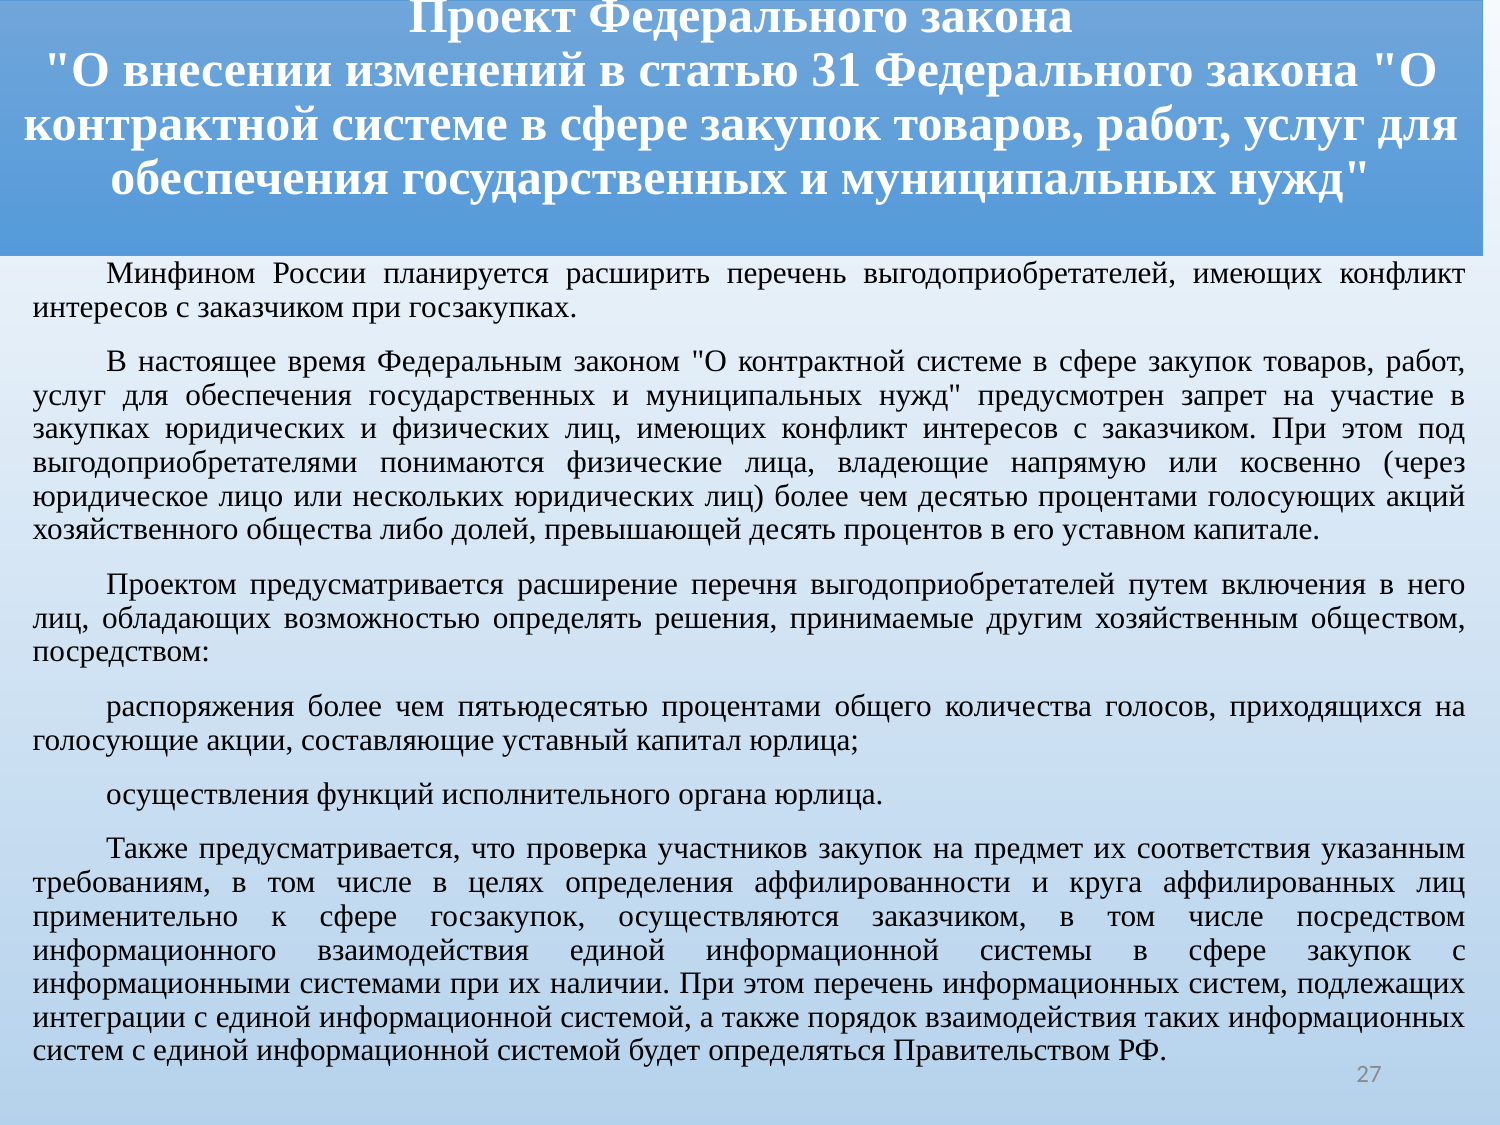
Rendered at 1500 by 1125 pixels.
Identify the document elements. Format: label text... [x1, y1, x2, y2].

title Проект Федерального закона "О внесении изменений в статью 31 Федерального закона "О контрактной системе в сфере закупок товаров, работ, услуг для обеспечения государственных и муниципальных нужд" [0, 0, 1483, 256]
slide_number 27 [1059, 1042, 1397, 1103]
list Минфином России планируется расширить перечень выгодоприобретателей, имеющих конфликт интересов с заказчиком при госзакупках. В настоящее время Федеральным законом "О контрактной системе в сфере закупок товаров, работ, услуг для обеспечения государственных и муниципальных нужд" предусмотрен запрет на участие в закупках юридических и физических лиц, имеющих конфликт интересов с заказчиком. При этом под выгодоприобретателями понимаются физические лица, владеющие напрямую или косвенно (через юридическое лицо или нескольких юридических лиц) более чем десятью процентами голосующих акций хозяйственного общества либо долей, превышающей десять процентов в его уставном капитале. Проектом предусматривается расширение перечня выгодоприобретателей путем включения в него лиц, обладающих возможностью определять решения, принимаемые другим хозяйственным обществом, посредством: распоряжения более чем пятьюдесятью процентами общего количества голосов, приходящихся на голосующие акции, составляющие уставный капитал юрлица; осуществления функций исполнительного органа юрлица. Также предусматривается, что проверка участников закупок на предмет их соответствия указанным требованиям, в том числе в целях определения аффилированности и круга аффилированных лиц применительно к сфере госзакупок, осуществляются заказчиком, в том числе посредством информационного взаимодействия единой информационной системы в сфере закупок с информационными системами при их наличии. При этом перечень информационных систем, подлежащих интеграции с единой информационной системой, а также порядок взаимодействия таких информационных систем с единой информационной системой будет определяться Правительством РФ. [17, 249, 1483, 1085]
